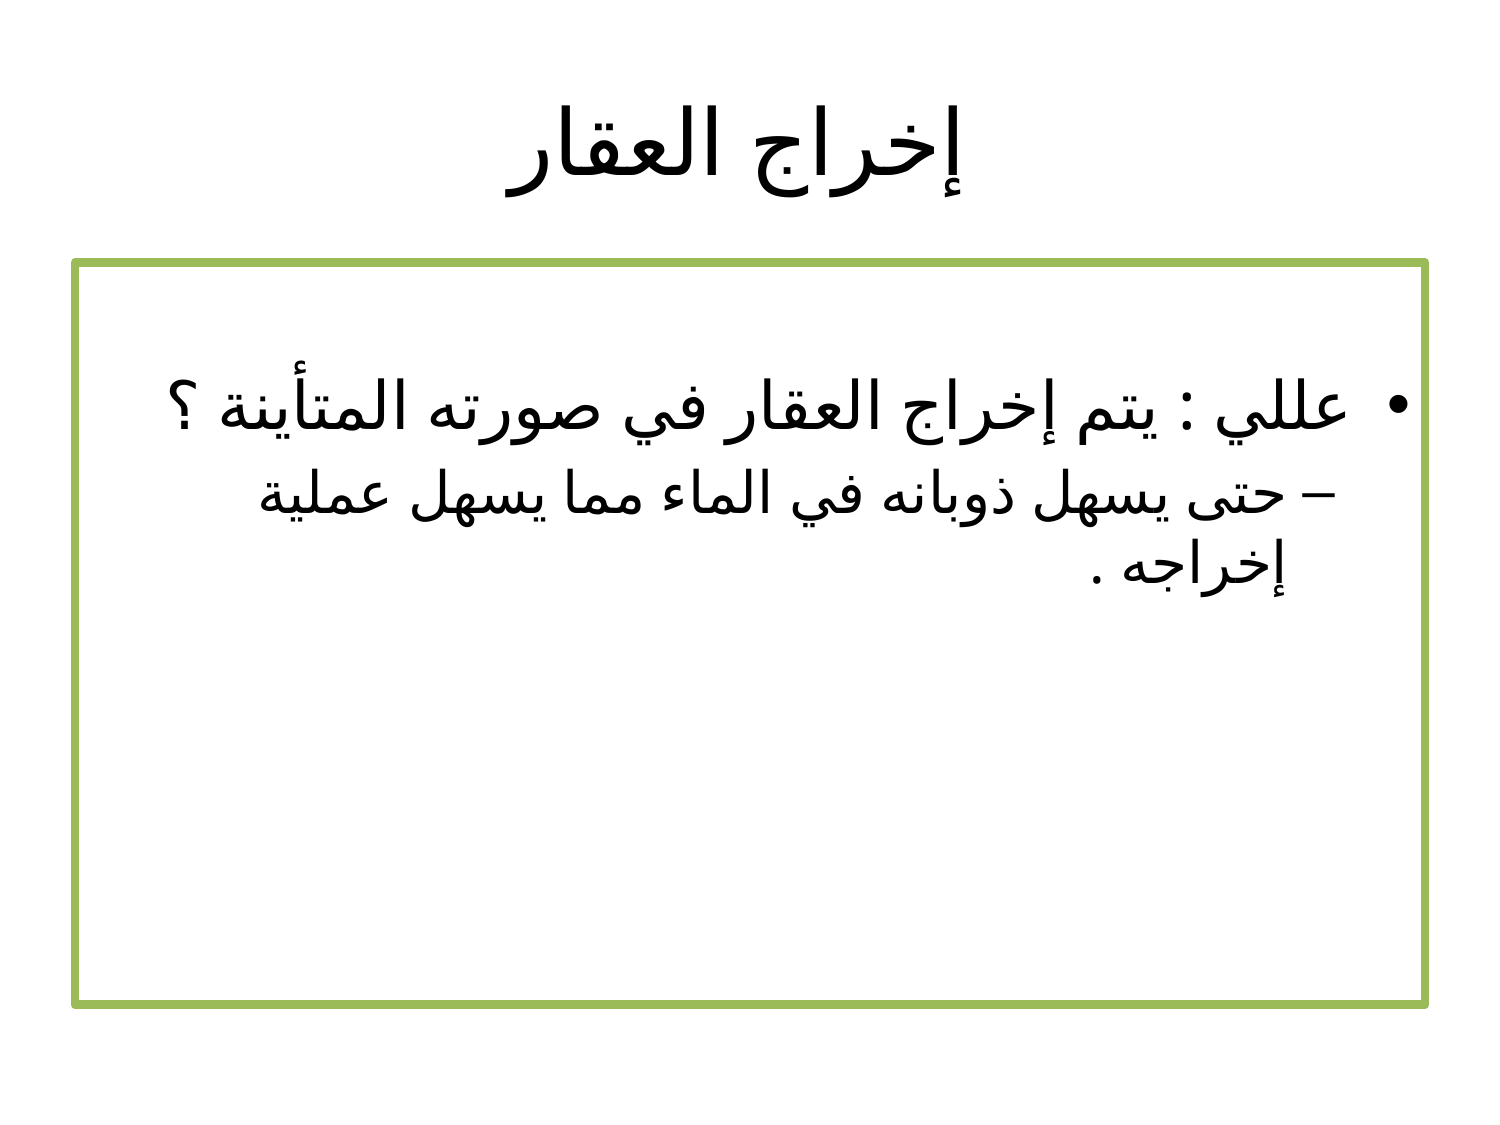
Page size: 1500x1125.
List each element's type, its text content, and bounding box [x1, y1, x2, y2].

title إخراج العقار [75, 45, 1425, 233]
list عللي : يتم إخراج العقار في صورته المتأينة ؟ حتى يسهل ذوبانه في الماء مما يسهل عملية إخراجه . [75, 262, 1425, 1005]
